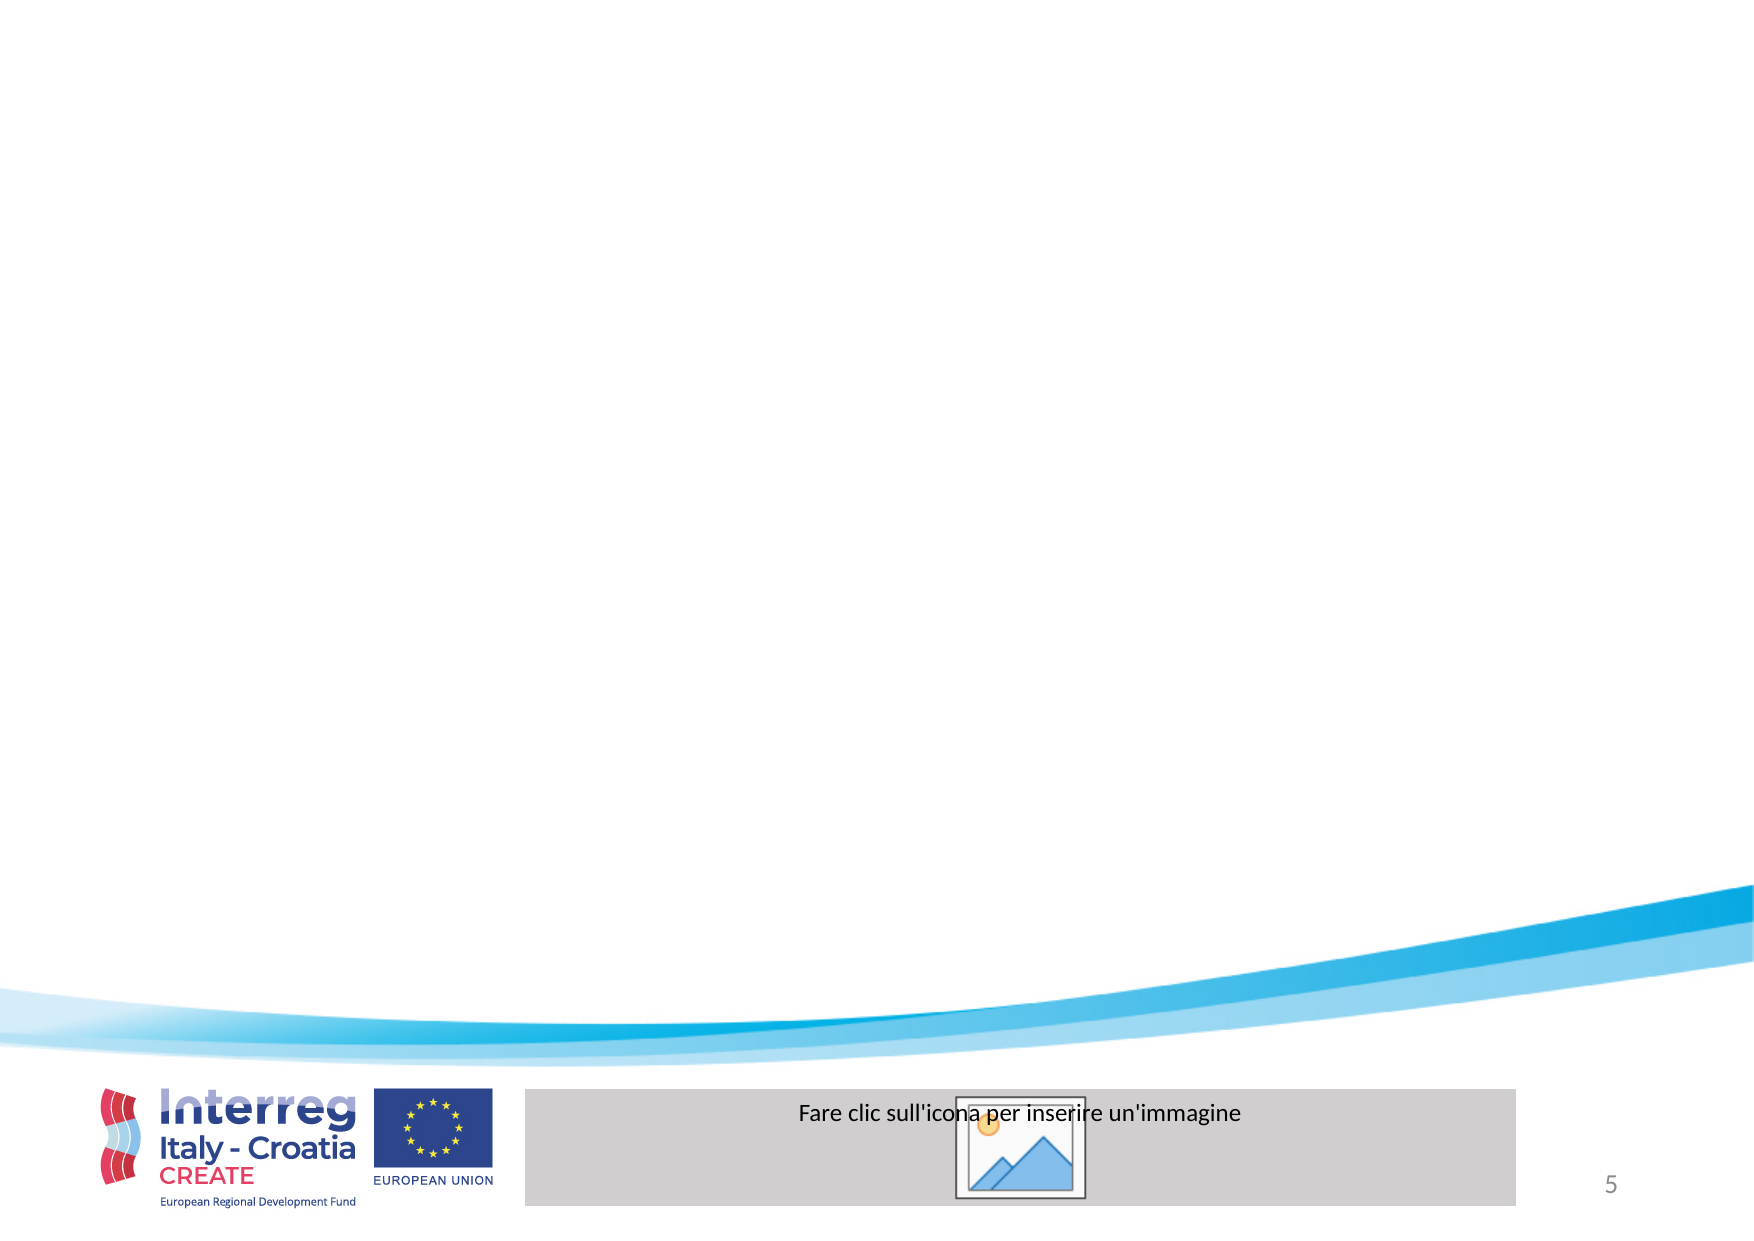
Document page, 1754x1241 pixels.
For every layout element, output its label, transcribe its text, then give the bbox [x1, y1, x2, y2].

picture [0, 884, 1754, 1218]
slide_number 5 [1526, 1149, 1634, 1216]
